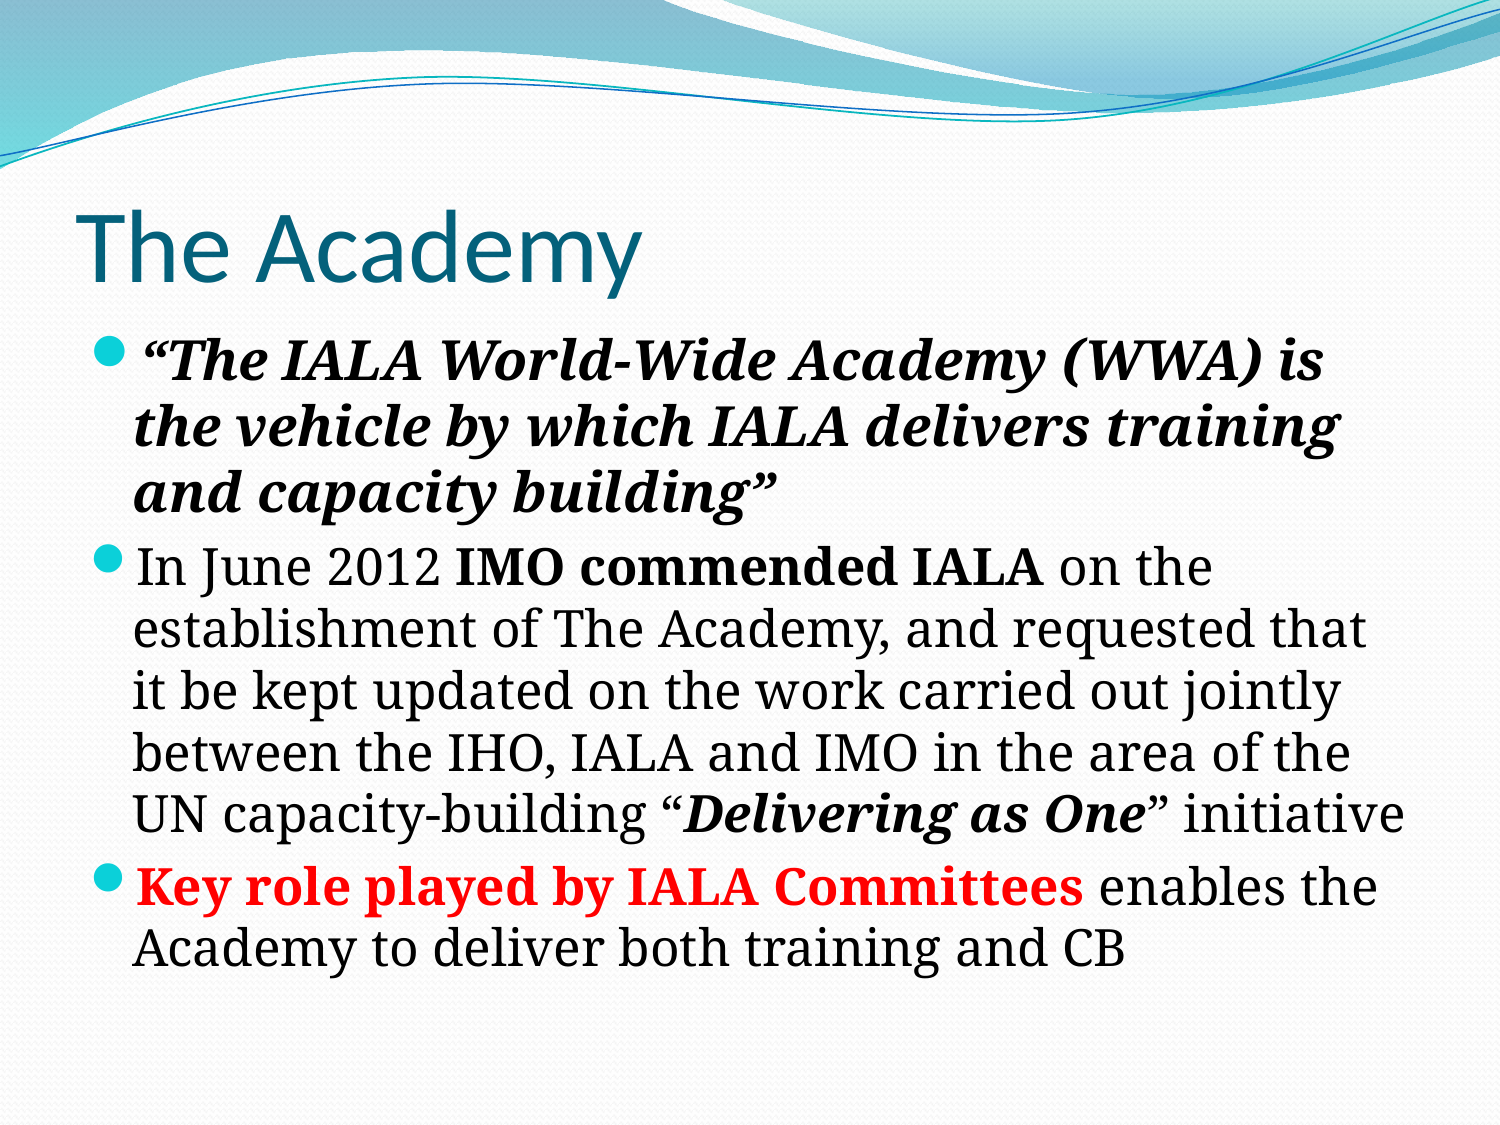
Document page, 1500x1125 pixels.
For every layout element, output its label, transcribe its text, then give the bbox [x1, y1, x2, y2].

list “The IALA World-Wide Academy (WWA) is the vehicle by which IALA delivers training and capacity building” In June 2012 IMO commended IALA on the establishment of The Academy, and requested that it be kept updated on the work carried out jointly between the IHO, IALA and IMO in the area of the UN capacity-building “Delivering as One” initiative Key role played by IALA Committees enables the Academy to deliver both training and CB [75, 317, 1425, 1038]
title The Academy [75, 115, 1425, 303]
